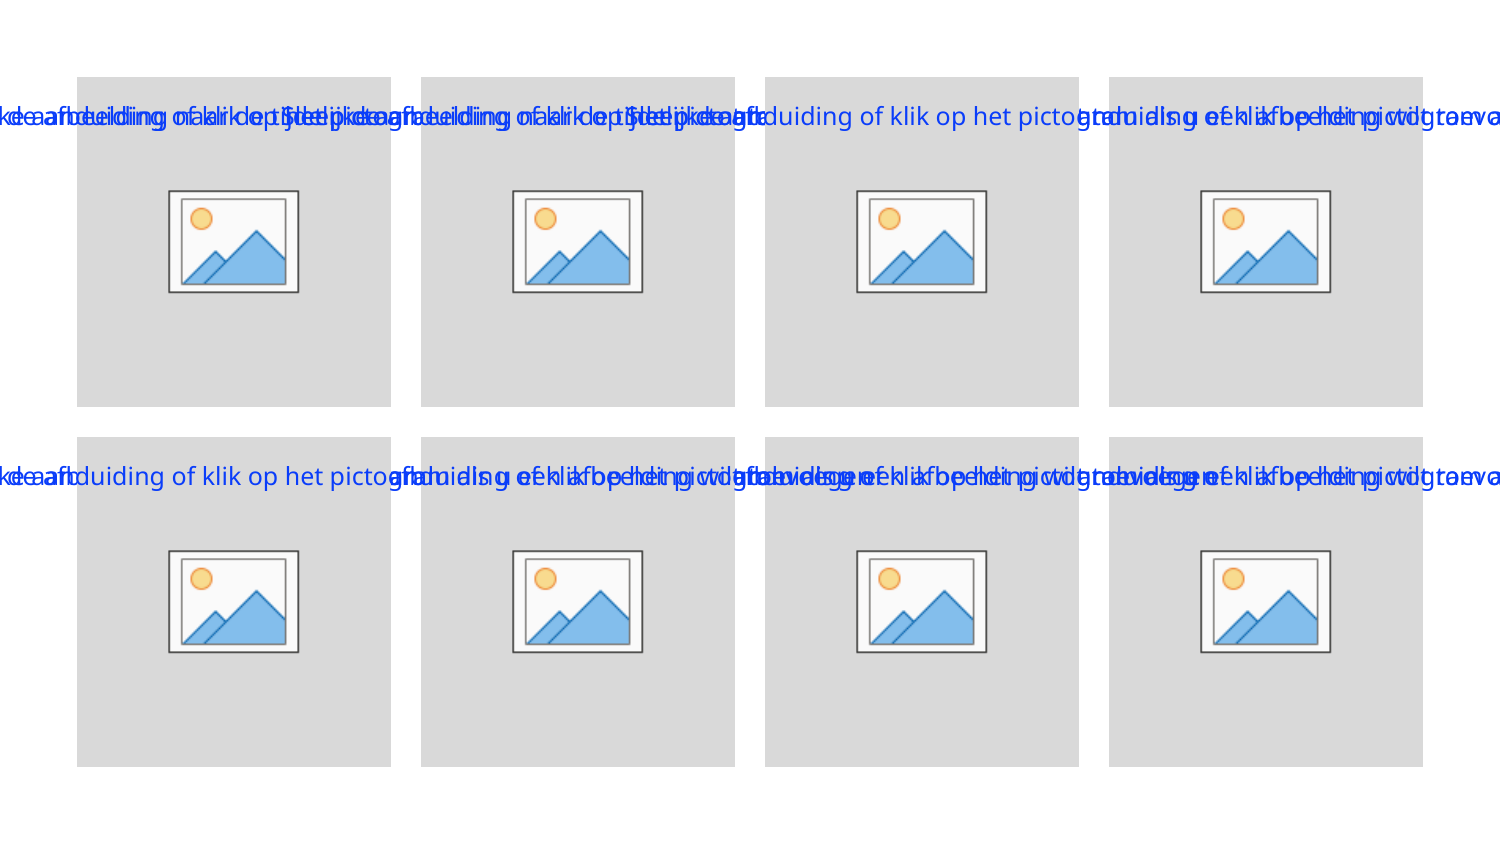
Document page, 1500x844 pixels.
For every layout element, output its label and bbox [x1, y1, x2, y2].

picture [76, 76, 391, 407]
picture [764, 436, 1080, 768]
picture [764, 76, 1080, 407]
picture [420, 76, 735, 407]
picture [420, 436, 735, 768]
picture [76, 436, 391, 768]
picture [1108, 76, 1424, 407]
picture [1108, 436, 1424, 768]
